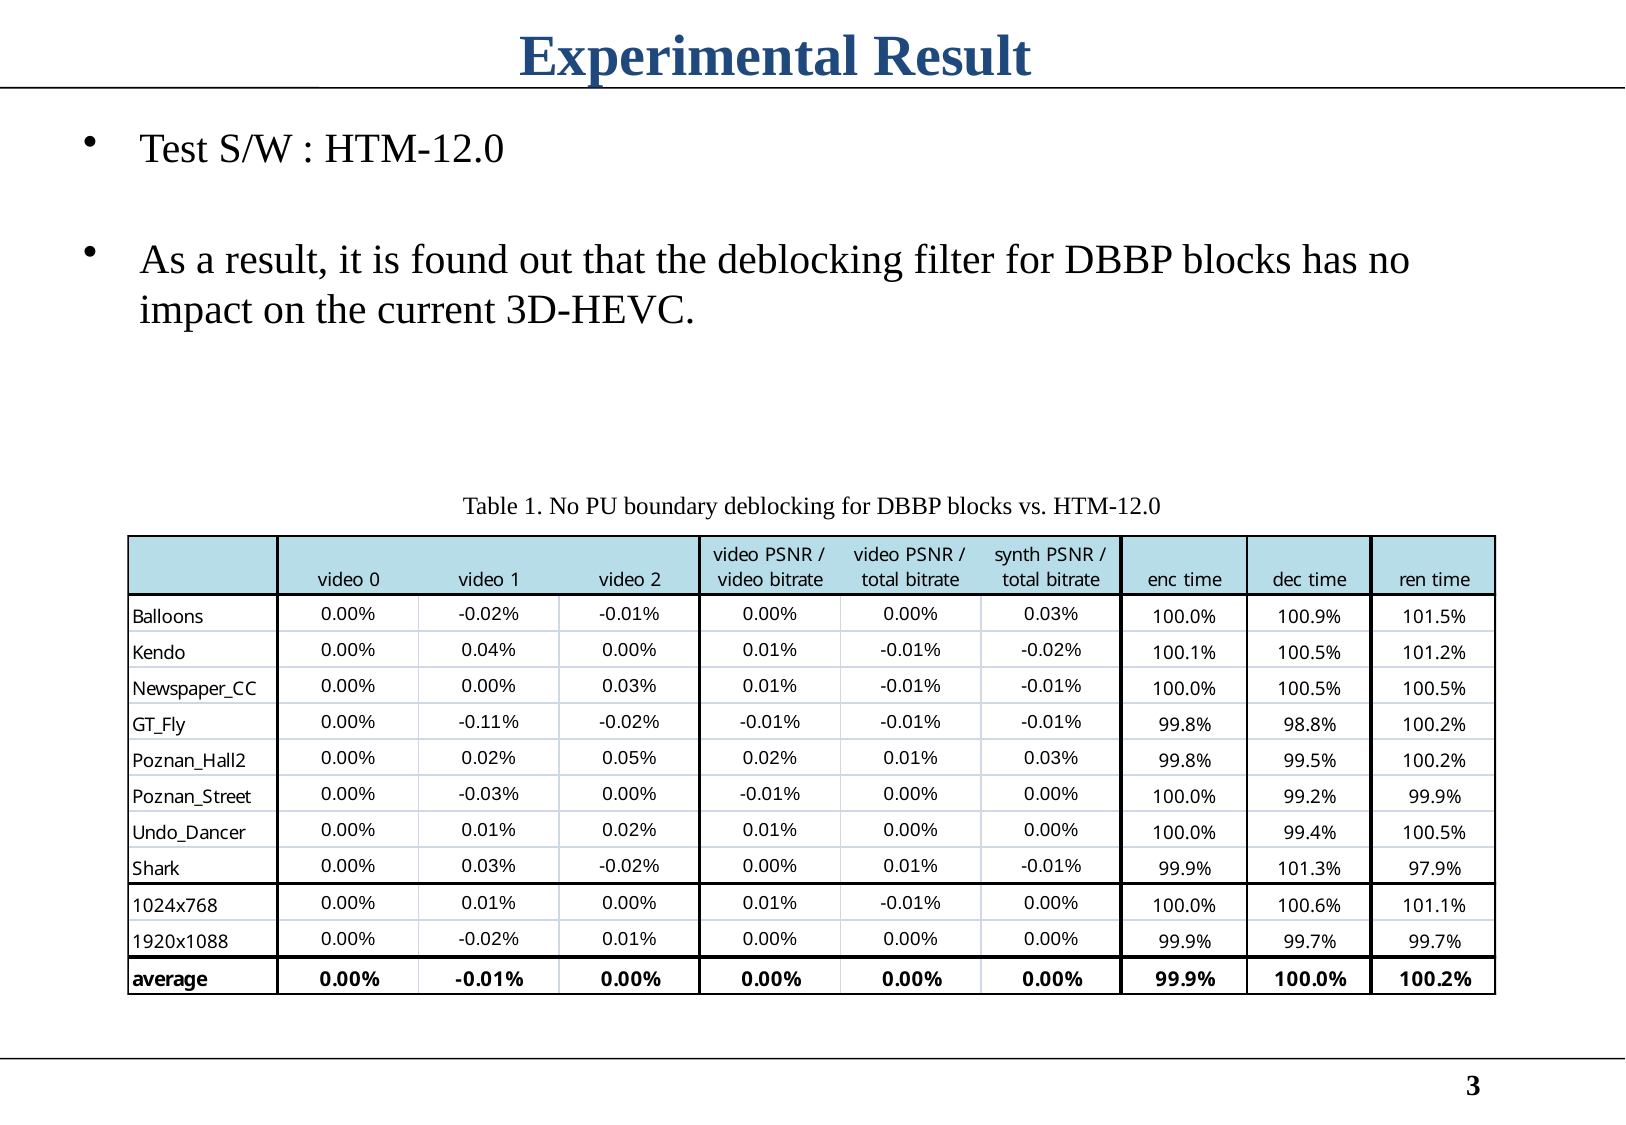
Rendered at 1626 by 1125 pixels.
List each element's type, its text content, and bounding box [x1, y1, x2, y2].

text_box Table 1. No PU boundary deblocking for DBBP blocks vs. HTM-12.0 [448, 481, 1177, 527]
picture [126, 534, 1498, 997]
slide_number 3 [1403, 1058, 1544, 1106]
title Experimental Result [68, 9, 1484, 94]
list Test S/W : HTM-12.0 As a result, it is found out that the deblocking filter for DBBP blocks has no impact on the current 3D-HEVC. [68, 113, 1544, 1005]
